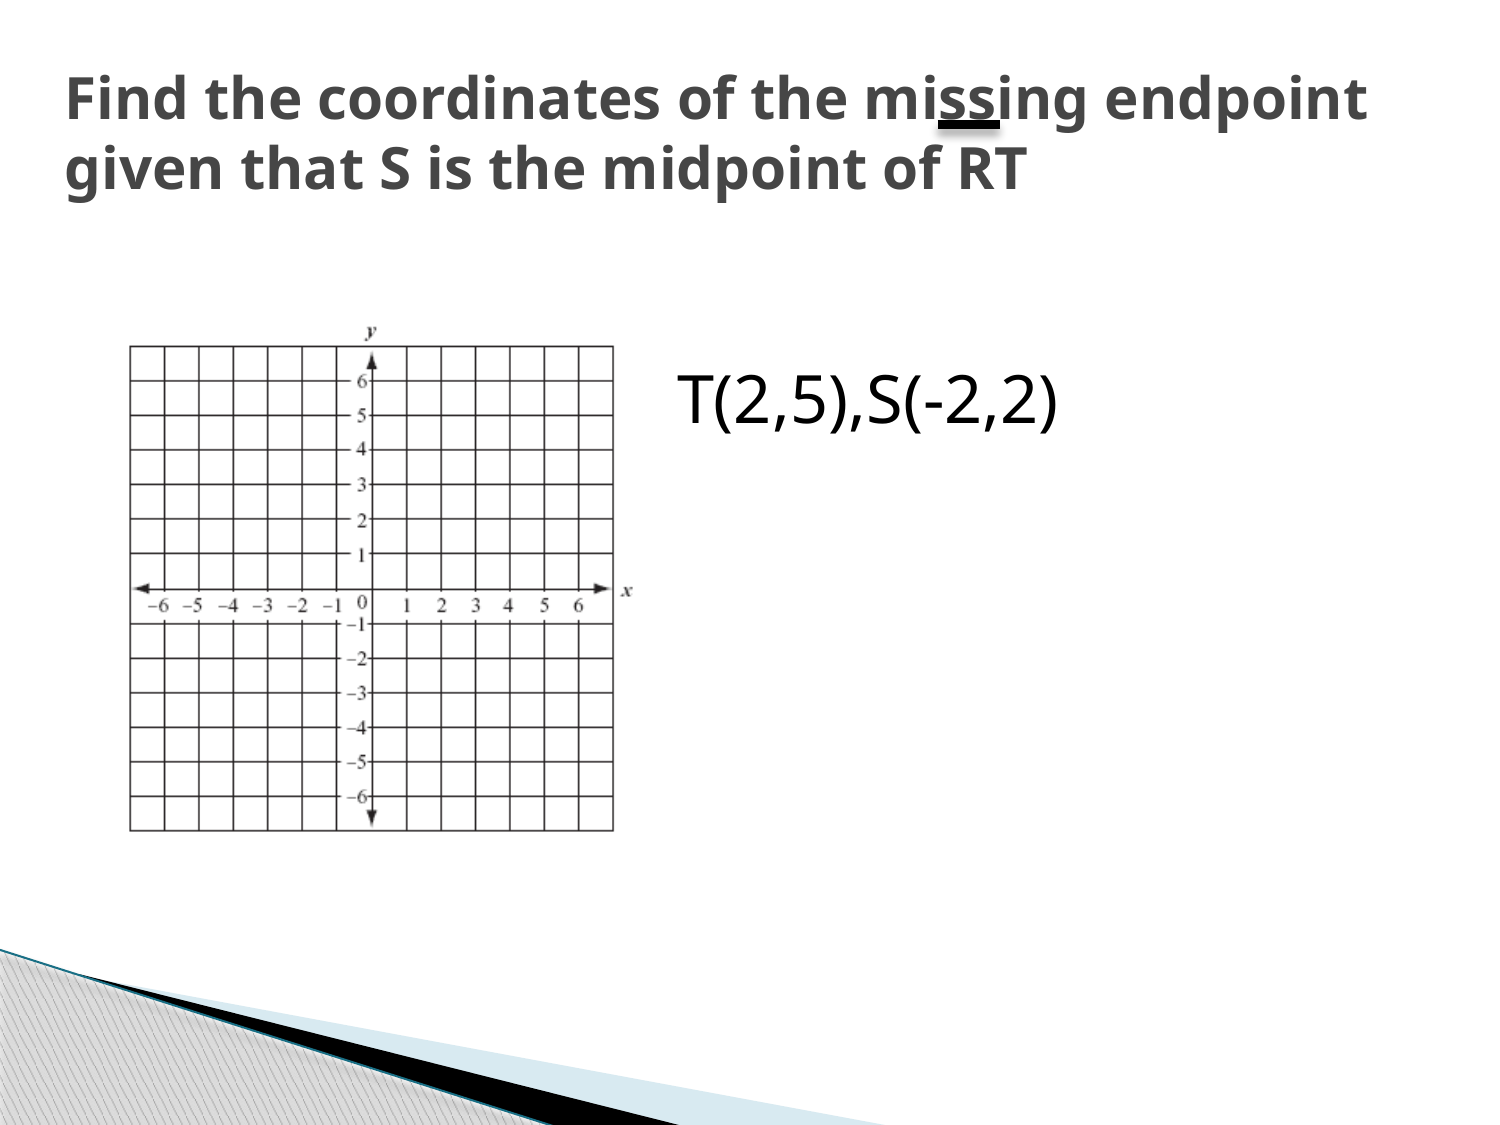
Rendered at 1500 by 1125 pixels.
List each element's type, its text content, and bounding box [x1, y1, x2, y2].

text_box T(2,5),S(-2,2) [662, 349, 1188, 445]
title Find the coordinates of the missing endpoint given that S is the midpoint of RT [50, 37, 1400, 225]
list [124, 324, 637, 835]
